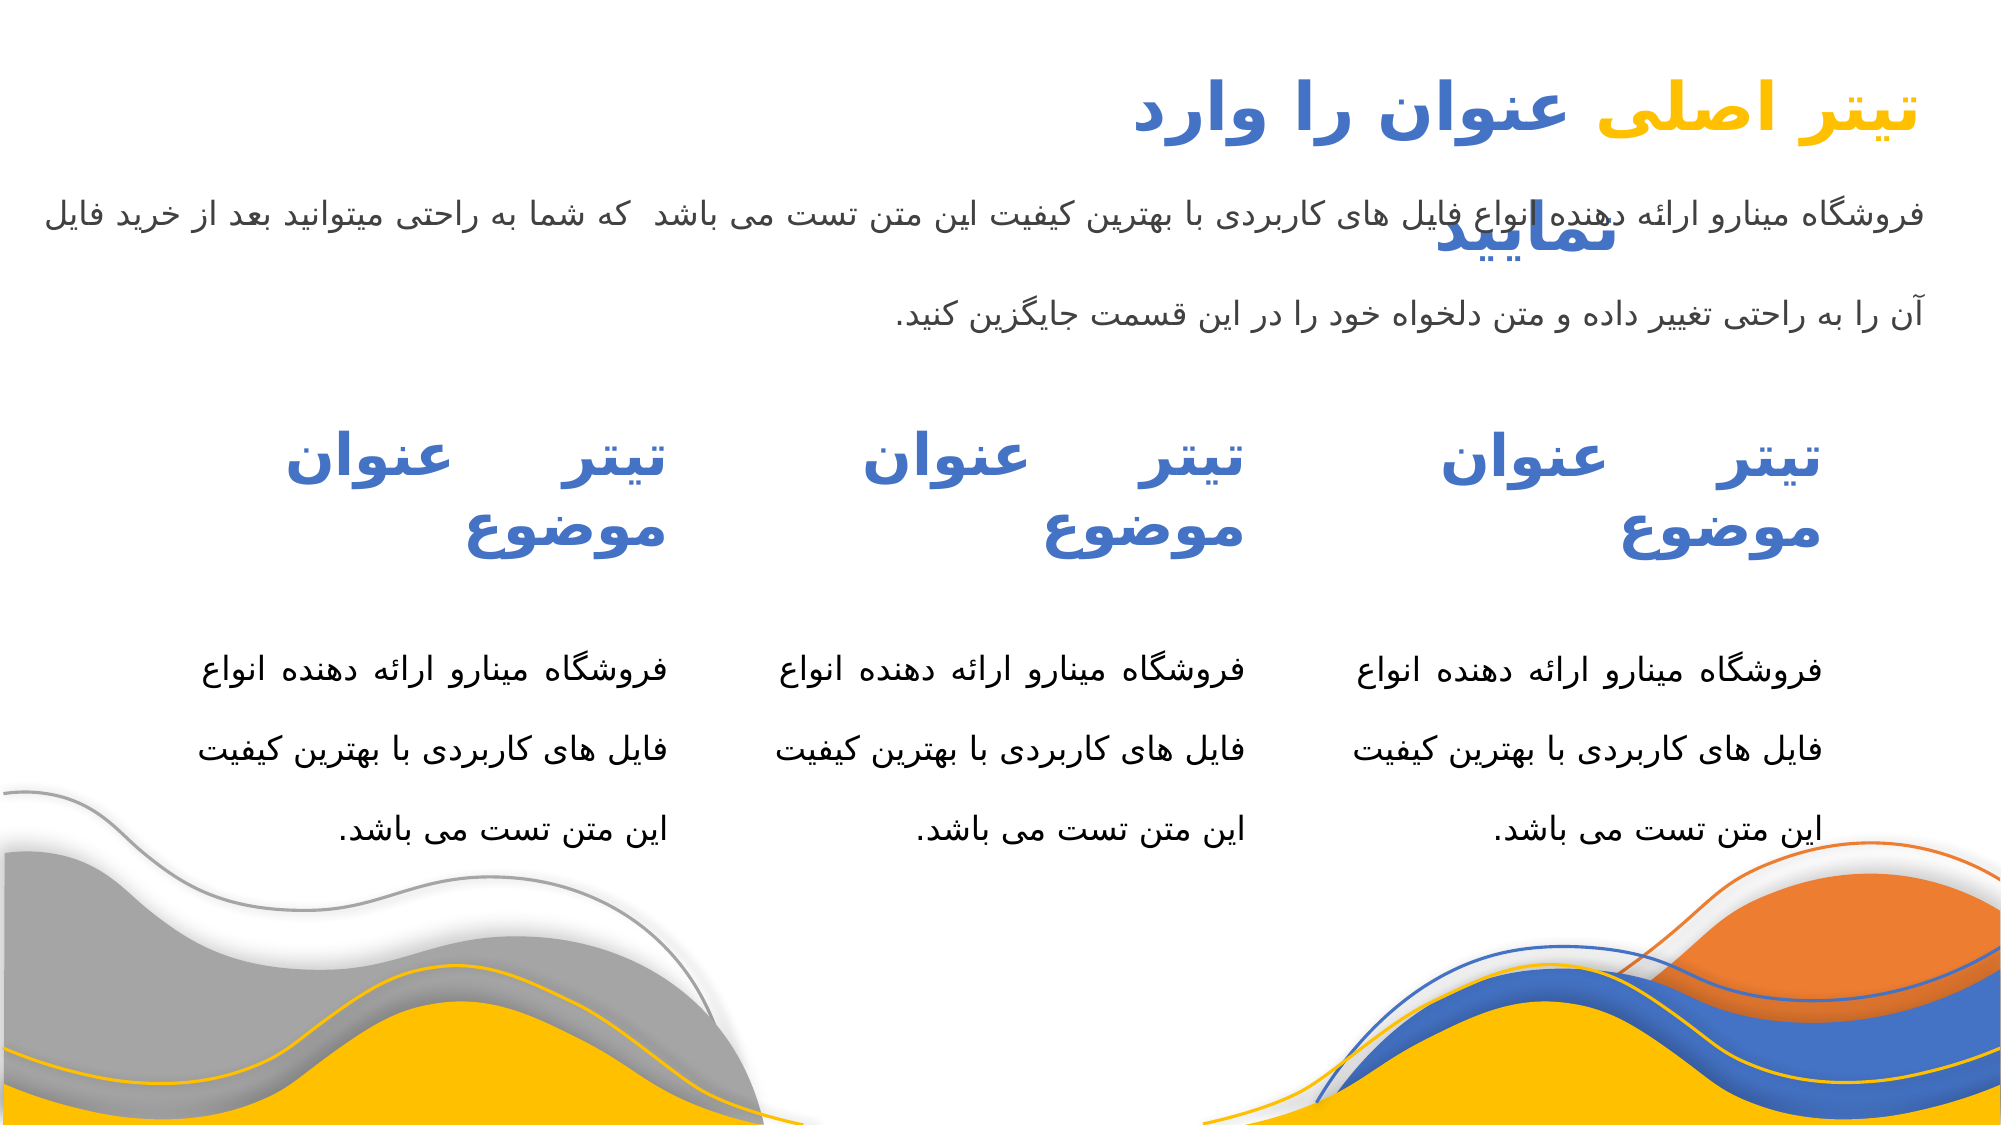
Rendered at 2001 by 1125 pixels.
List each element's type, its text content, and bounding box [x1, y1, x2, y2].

text_box تیتر اصلی عنوان را وارد نمایید [1115, 16, 1941, 125]
text_box فروشگاه مینارو ارائه دهنده انواع فایل های کاربردی با بهترین کیفیت این متن تست می باشد که شما به راحتی میتوانید بعد از خرید فایل آن را به راحتی تغییر داده و متن دلخواه خود را در این قسمت جایگزین کنید. [29, 125, 1941, 340]
text_box تیتر عنوان موضوع فروشگاه مینارو ارائه دهنده انواع فایل های کاربردی با بهترین کیفیت این متن تست می باشد. [1337, 410, 1839, 855]
text_box تیتر عنوان موضوع فروشگاه مینارو ارائه دهنده انواع فایل های کاربردی با بهترین کیفیت این متن تست می باشد. [182, 409, 684, 854]
text_box تیتر عنوان موضوع فروشگاه مینارو ارائه دهنده انواع فایل های کاربردی با بهترین کیفیت این متن تست می باشد. [759, 409, 1262, 854]
